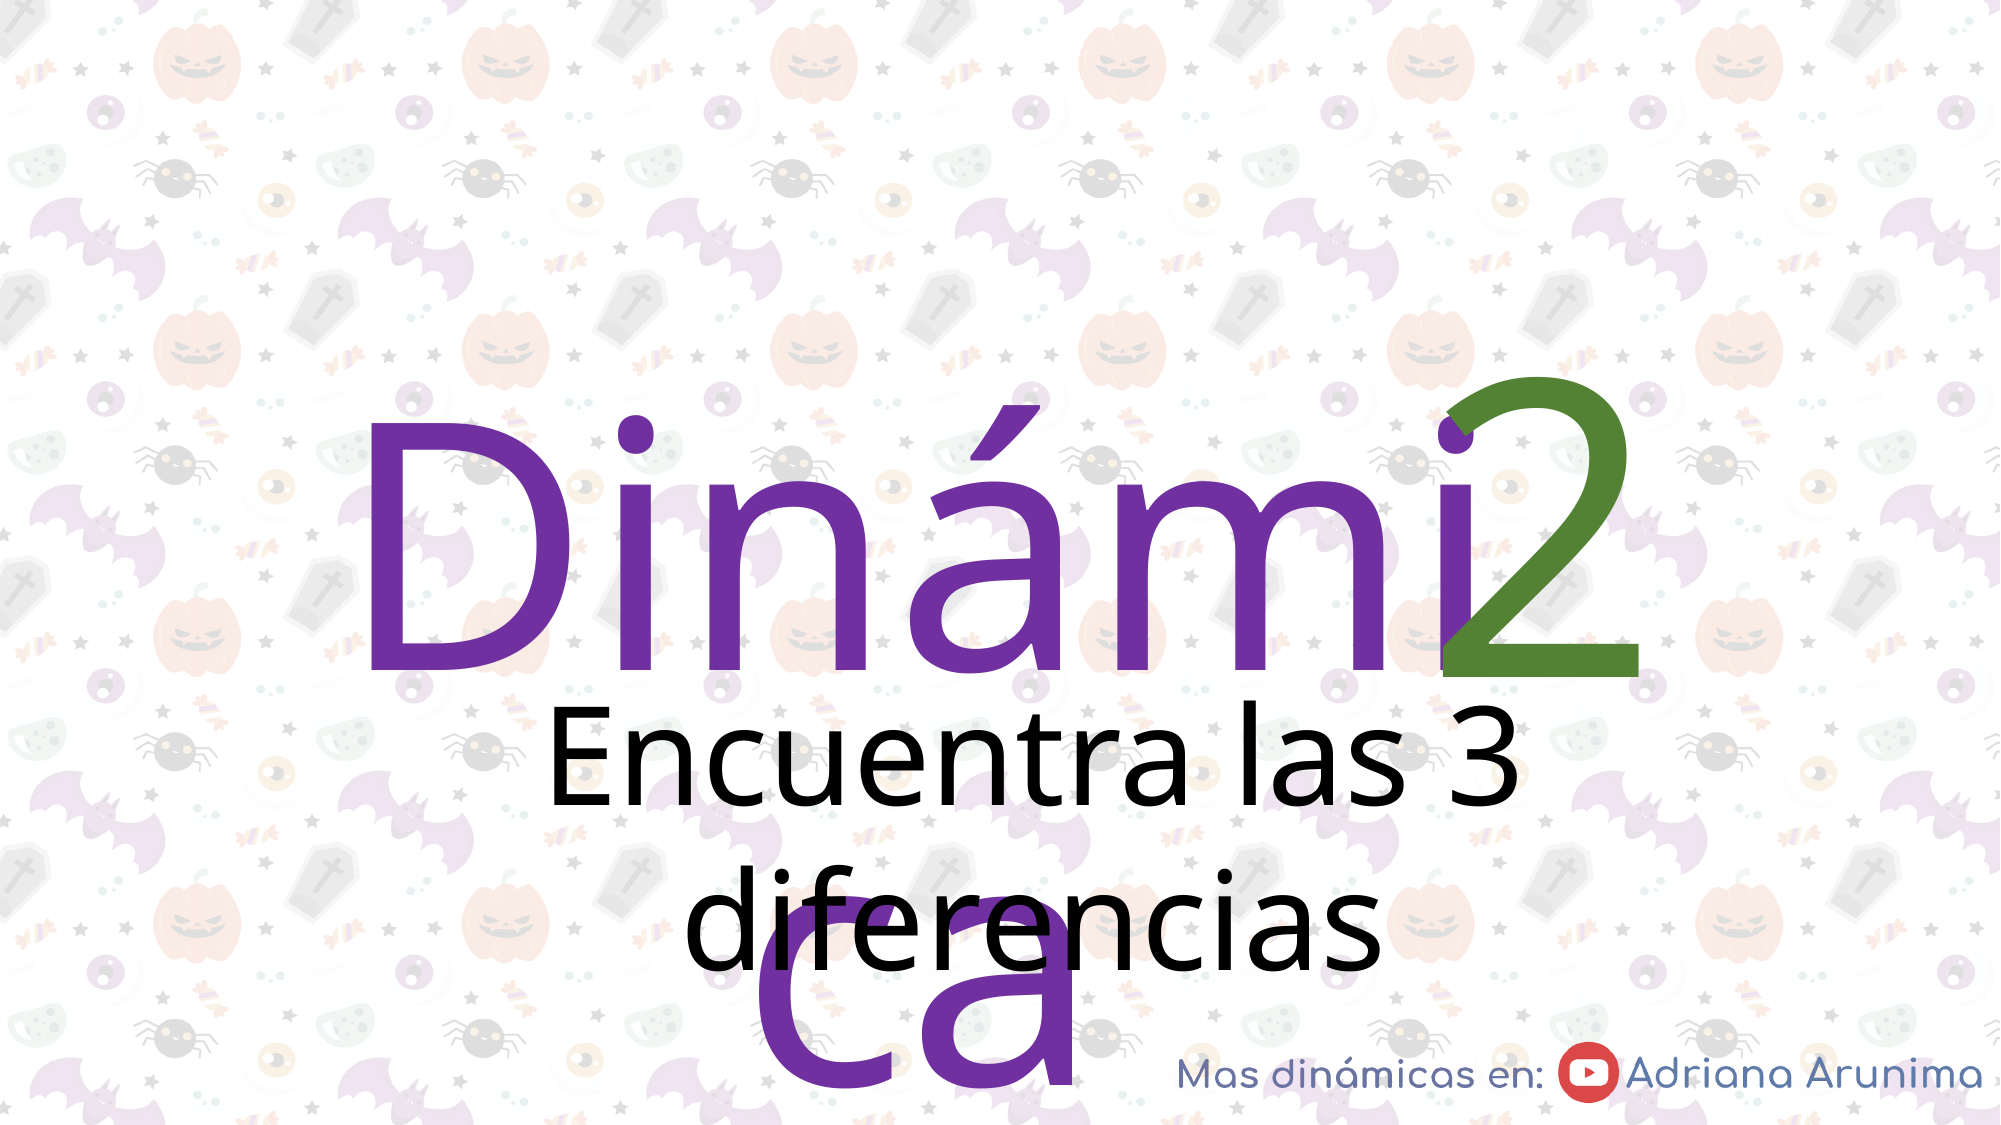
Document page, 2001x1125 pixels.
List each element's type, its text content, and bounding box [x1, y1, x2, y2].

text_box Dinámica [297, 317, 1543, 1125]
text_box Encuentra las 3 diferencias [342, 660, 1724, 1006]
text_box 2 [1397, 255, 1688, 660]
